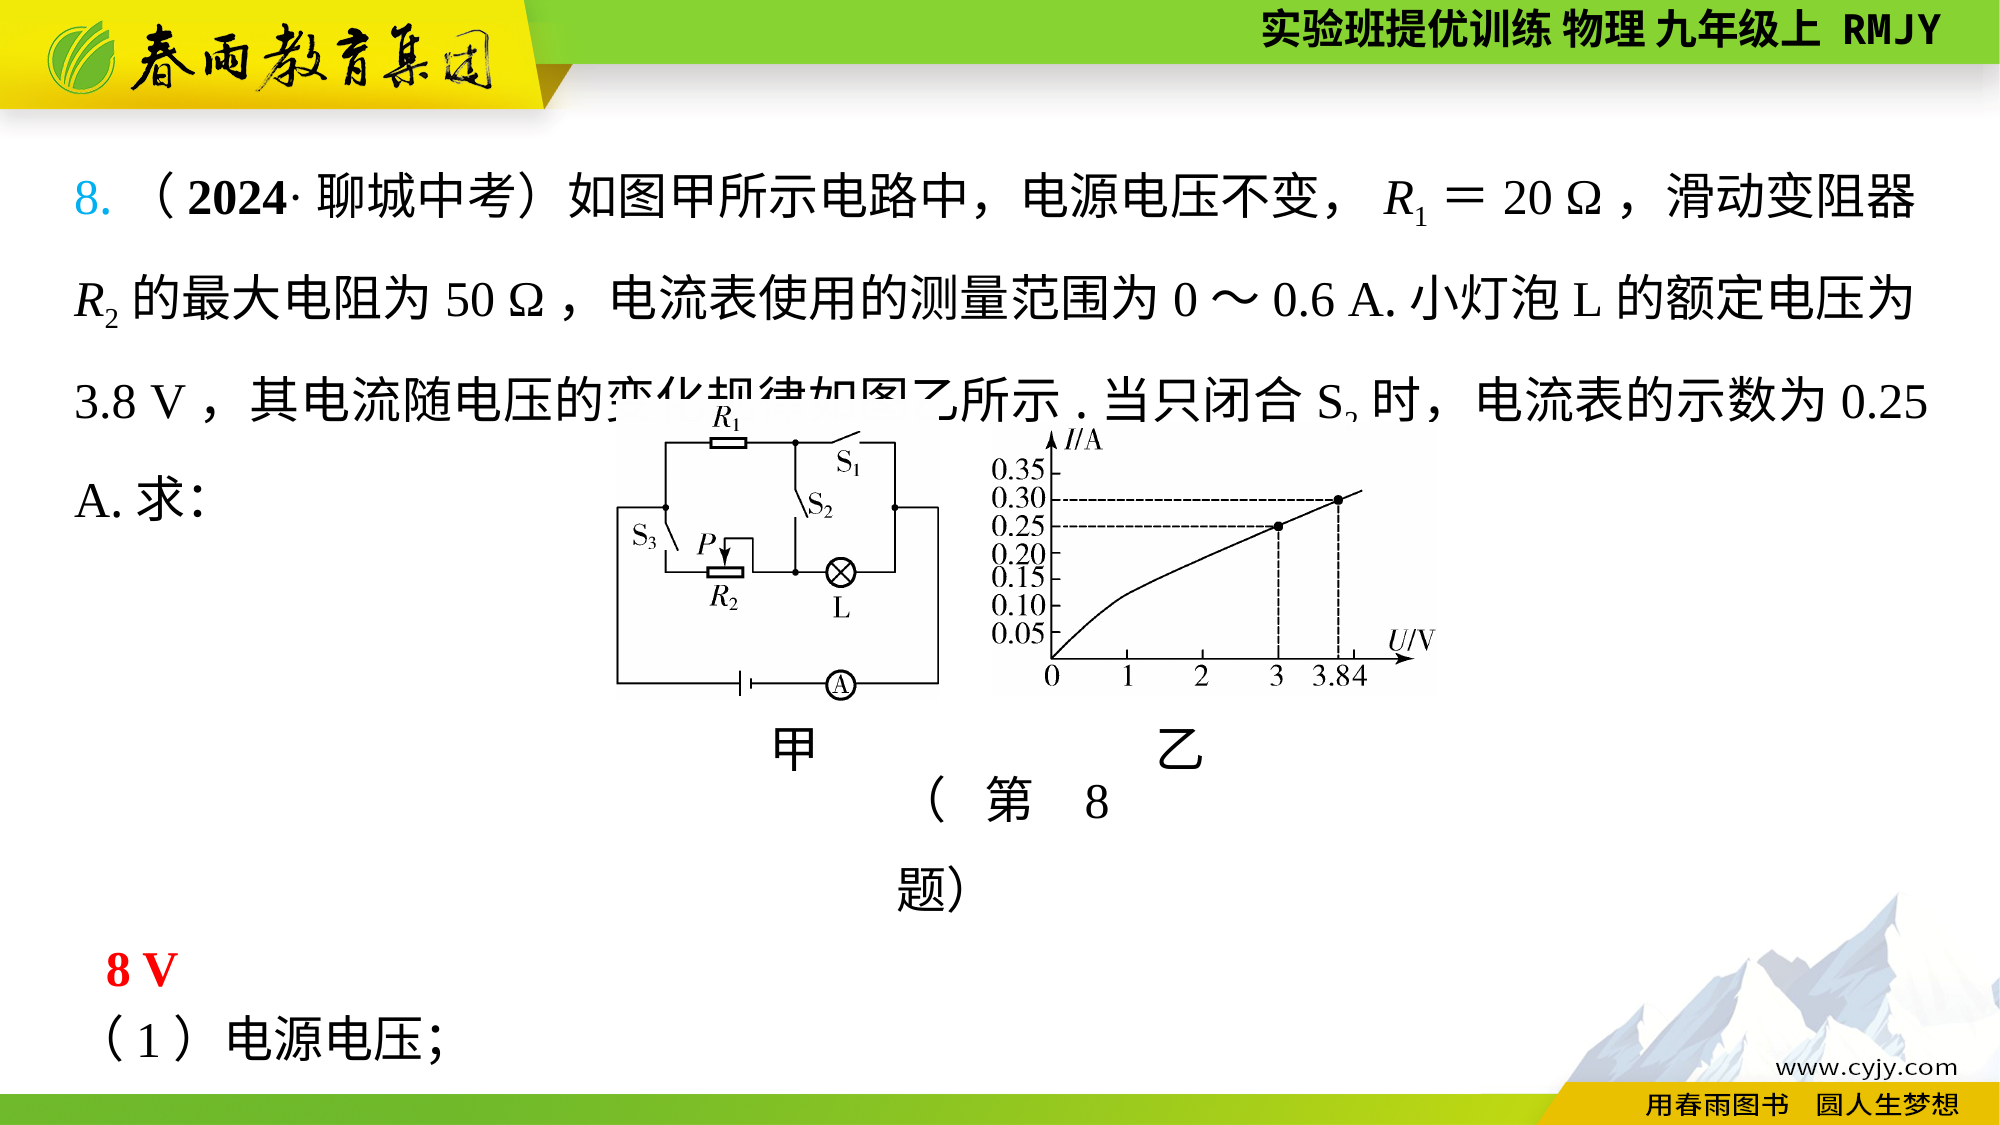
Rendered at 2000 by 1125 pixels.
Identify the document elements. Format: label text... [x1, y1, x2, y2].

text_box 8 V [91, 928, 194, 1004]
text_box 甲 乙 [755, 680, 1263, 786]
list 8.（2024·聊城中考）如图甲所示电路中，电源电压不变，R1＝20 Ω，滑动变阻器R2的最大电阻为50 Ω，电流表使用的测量范围为0～0.6 A.小灯泡L的额定电压为3.8 V，其电流随电压的变化规律如图乙所示.当只闭合S2时，电流表的示数为0.25 A.求： （1）电源电压； [59, 122, 1944, 956]
text_box （第8题） [881, 731, 1137, 837]
picture [0, 0, 2000, 1125]
